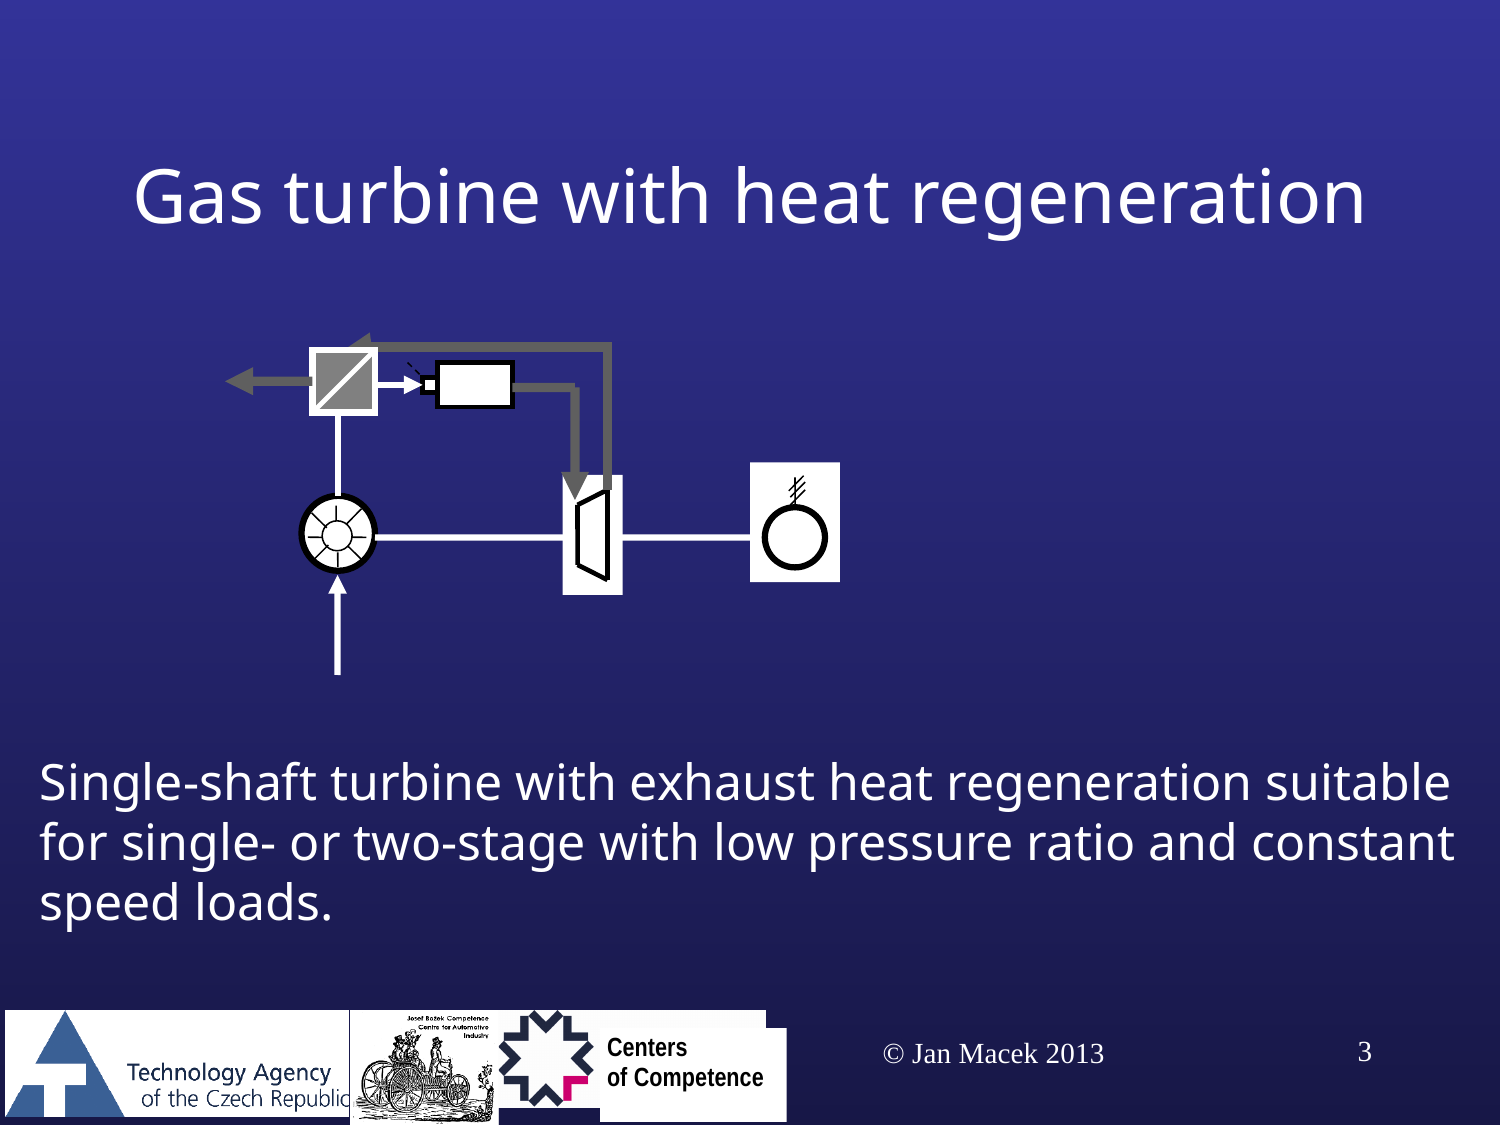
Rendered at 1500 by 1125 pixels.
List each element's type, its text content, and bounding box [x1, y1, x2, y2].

text_box [562, 474, 623, 595]
text_box [750, 462, 840, 583]
slide_number 3 [1074, 1025, 1388, 1100]
text_box [301, 495, 375, 571]
picture [5, 1010, 349, 1117]
text_box Single-shaft turbine with exhaust heat regeneration suitable for single- or two-stage with low pressure ratio and constant speed loads. [24, 742, 1475, 938]
text_box [225, 375, 313, 388]
text_box [331, 574, 344, 676]
text_box [312, 349, 375, 413]
title Gas turbine with heat regeneration [112, 99, 1388, 288]
text_box [568, 387, 582, 500]
footer © Jan Macek 2013 [756, 1026, 1232, 1102]
text_box [322, 520, 353, 551]
text_box [764, 507, 826, 568]
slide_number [112, 1025, 425, 1100]
picture [350, 1010, 499, 1125]
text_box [325, 397, 400, 481]
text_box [405, 285, 547, 550]
